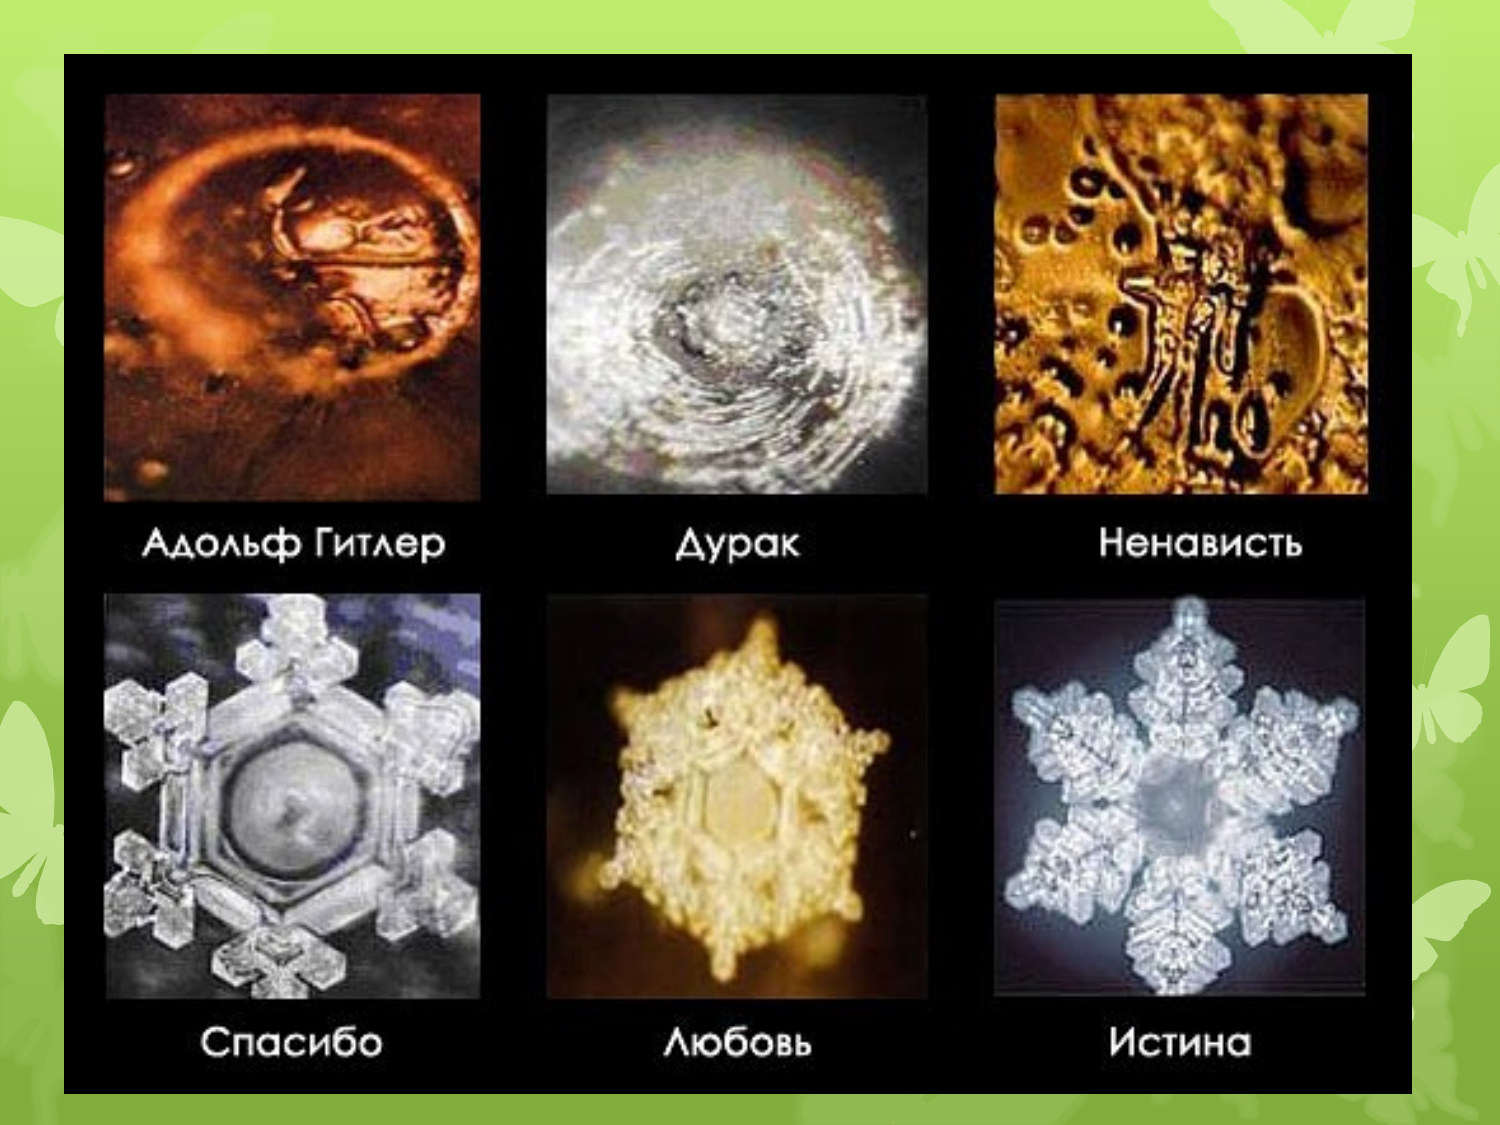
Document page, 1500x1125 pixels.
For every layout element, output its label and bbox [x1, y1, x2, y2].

picture [64, 53, 1413, 1095]
